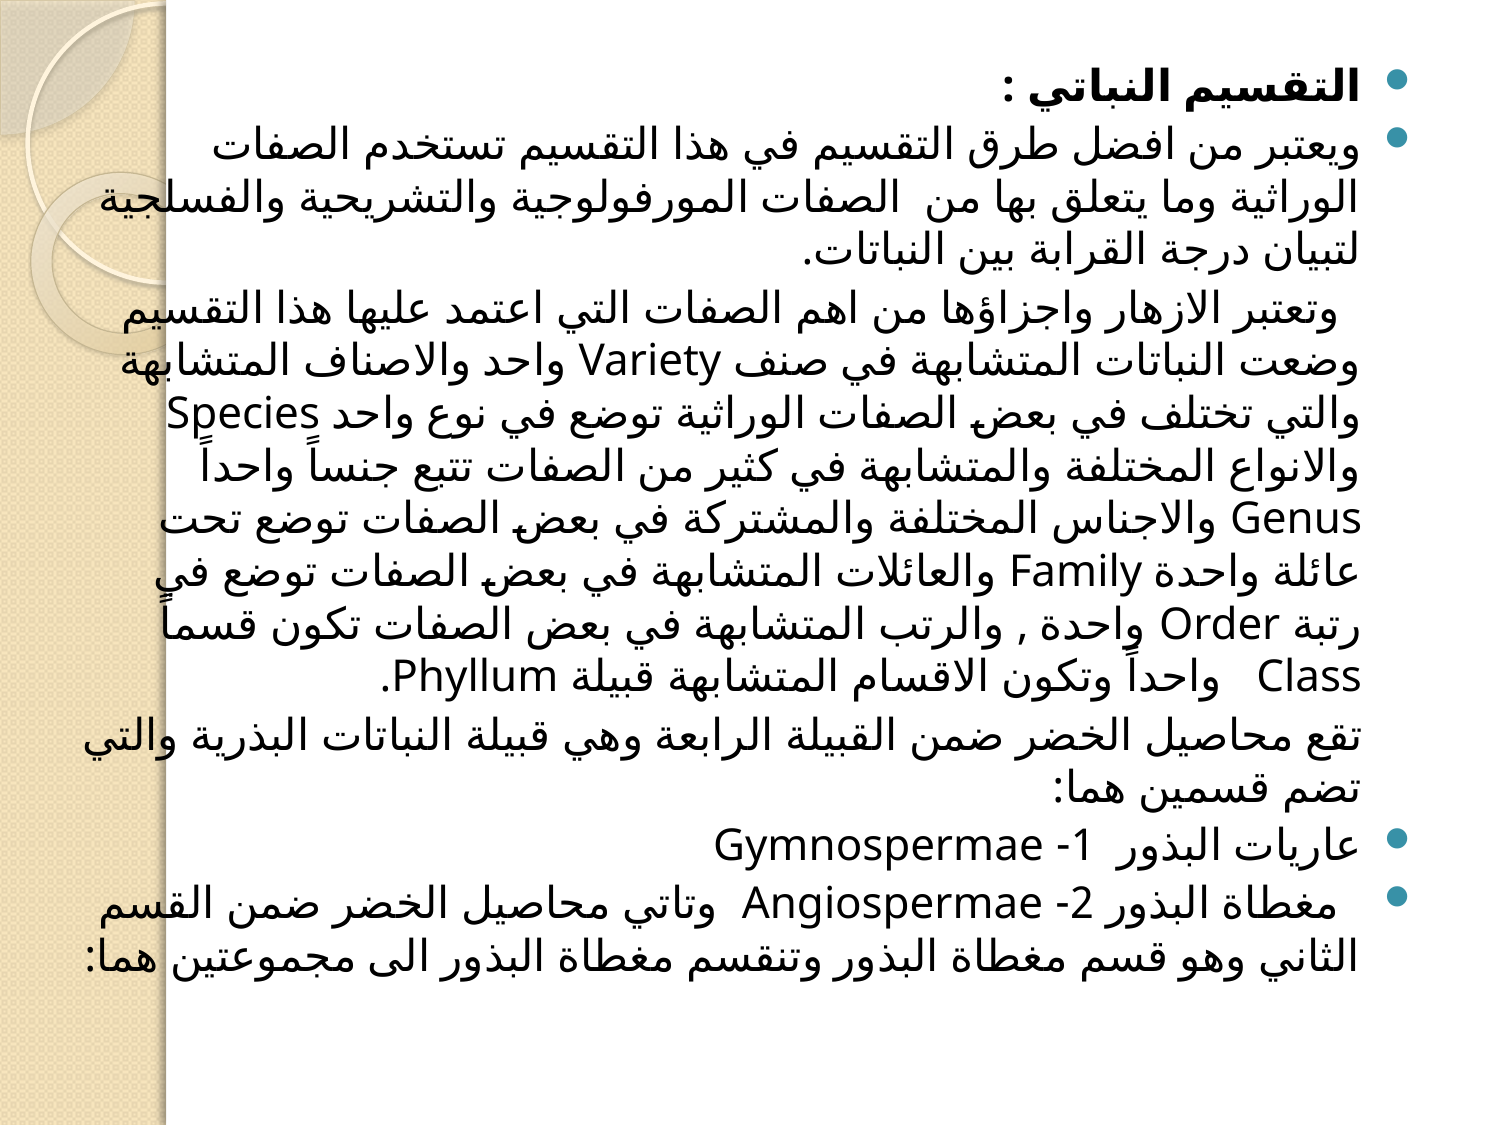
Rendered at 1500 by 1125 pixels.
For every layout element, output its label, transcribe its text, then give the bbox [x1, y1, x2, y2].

list التقسيم النباتي : ويعتبر من افضل طرق التقسيم في هذا التقسيم تستخدم الصفات الوراثية وما يتعلق بها من الصفات المورفولوجية والتشريحية والفسلجية لتبيان درجة القرابة بين النباتات. وتعتبر الازهار واجزاؤها من اهم الصفات التي اعتمد عليها هذا التقسيم وضعت النباتات المتشابهة في صنف Variety واحد والاصناف المتشابهة والتي تختلف في بعض الصفات الوراثية توضع في نوع واحد Species والانواع المختلفة والمتشابهة في كثير من الصفات تتبع جنساً واحداً Genus والاجناس المختلفة والمشتركة في بعض الصفات توضع تحت عائلة واحدة Family والعائلات المتشابهة في بعض الصفات توضع في رتبة Order واحدة , والرتب المتشابهة في بعض الصفات تكون قسماً Class واحداً وتكون الاقسام المتشابهة قبيلة Phyllum. تقع محاصيل الخضر ضمن القبيلة الرابعة وهي قبيلة النباتات البذرية والتي تضم قسمين هما: عاريات البذور 1- Gymnospermae مغطاة البذور 2- Angiospermae وتاتي محاصيل الخضر ضمن القسم الثاني وهو قسم مغطاة البذور وتنقسم مغطاة البذور الى مجموعتين هما: [62, 50, 1425, 1038]
title [235, 45, 1466, 233]
